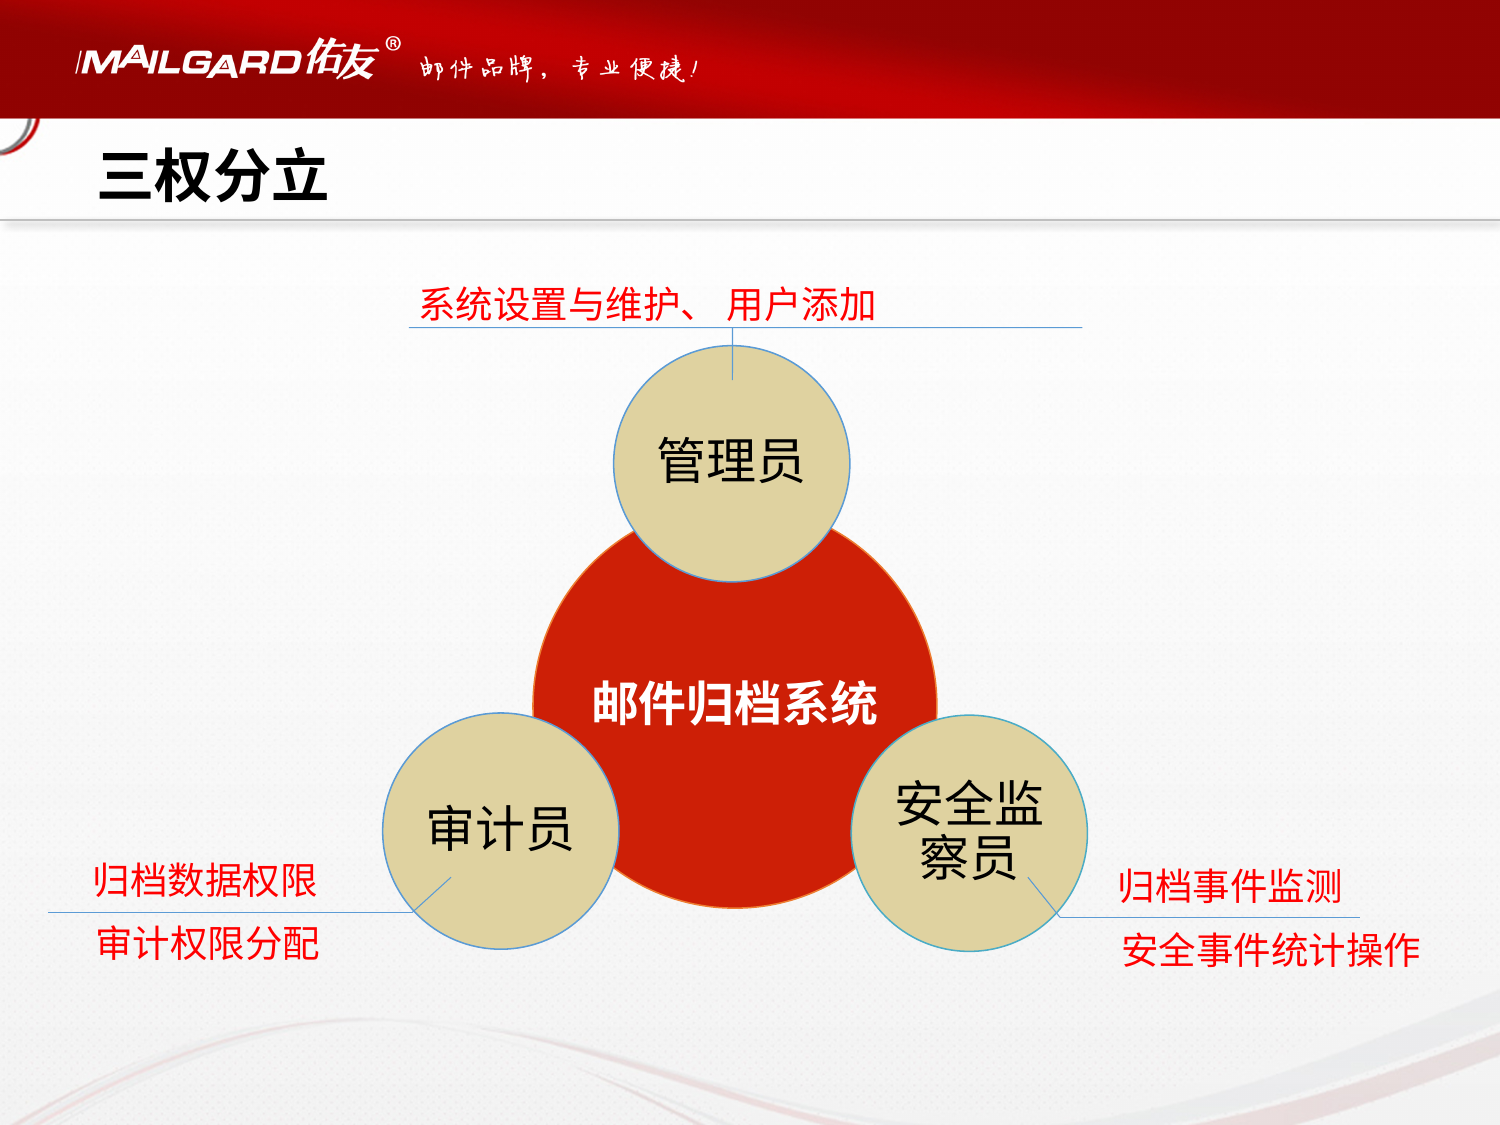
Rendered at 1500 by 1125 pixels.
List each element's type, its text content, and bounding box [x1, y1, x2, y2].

text_box 系统设置与维护、 用户添加 [406, 261, 1081, 332]
text_box 归档事件监测 [1106, 843, 1377, 908]
picture [0, 221, 1500, 1125]
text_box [382, 345, 1088, 952]
text_box 审计权限分配 [83, 913, 354, 971]
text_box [47, 877, 452, 913]
text_box 三权分立 [81, 131, 628, 217]
text_box 安全事件统计操作 [1110, 908, 1440, 978]
picture [0, 0, 1500, 219]
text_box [1027, 877, 1361, 918]
text_box 归档数据权限 [81, 838, 352, 877]
